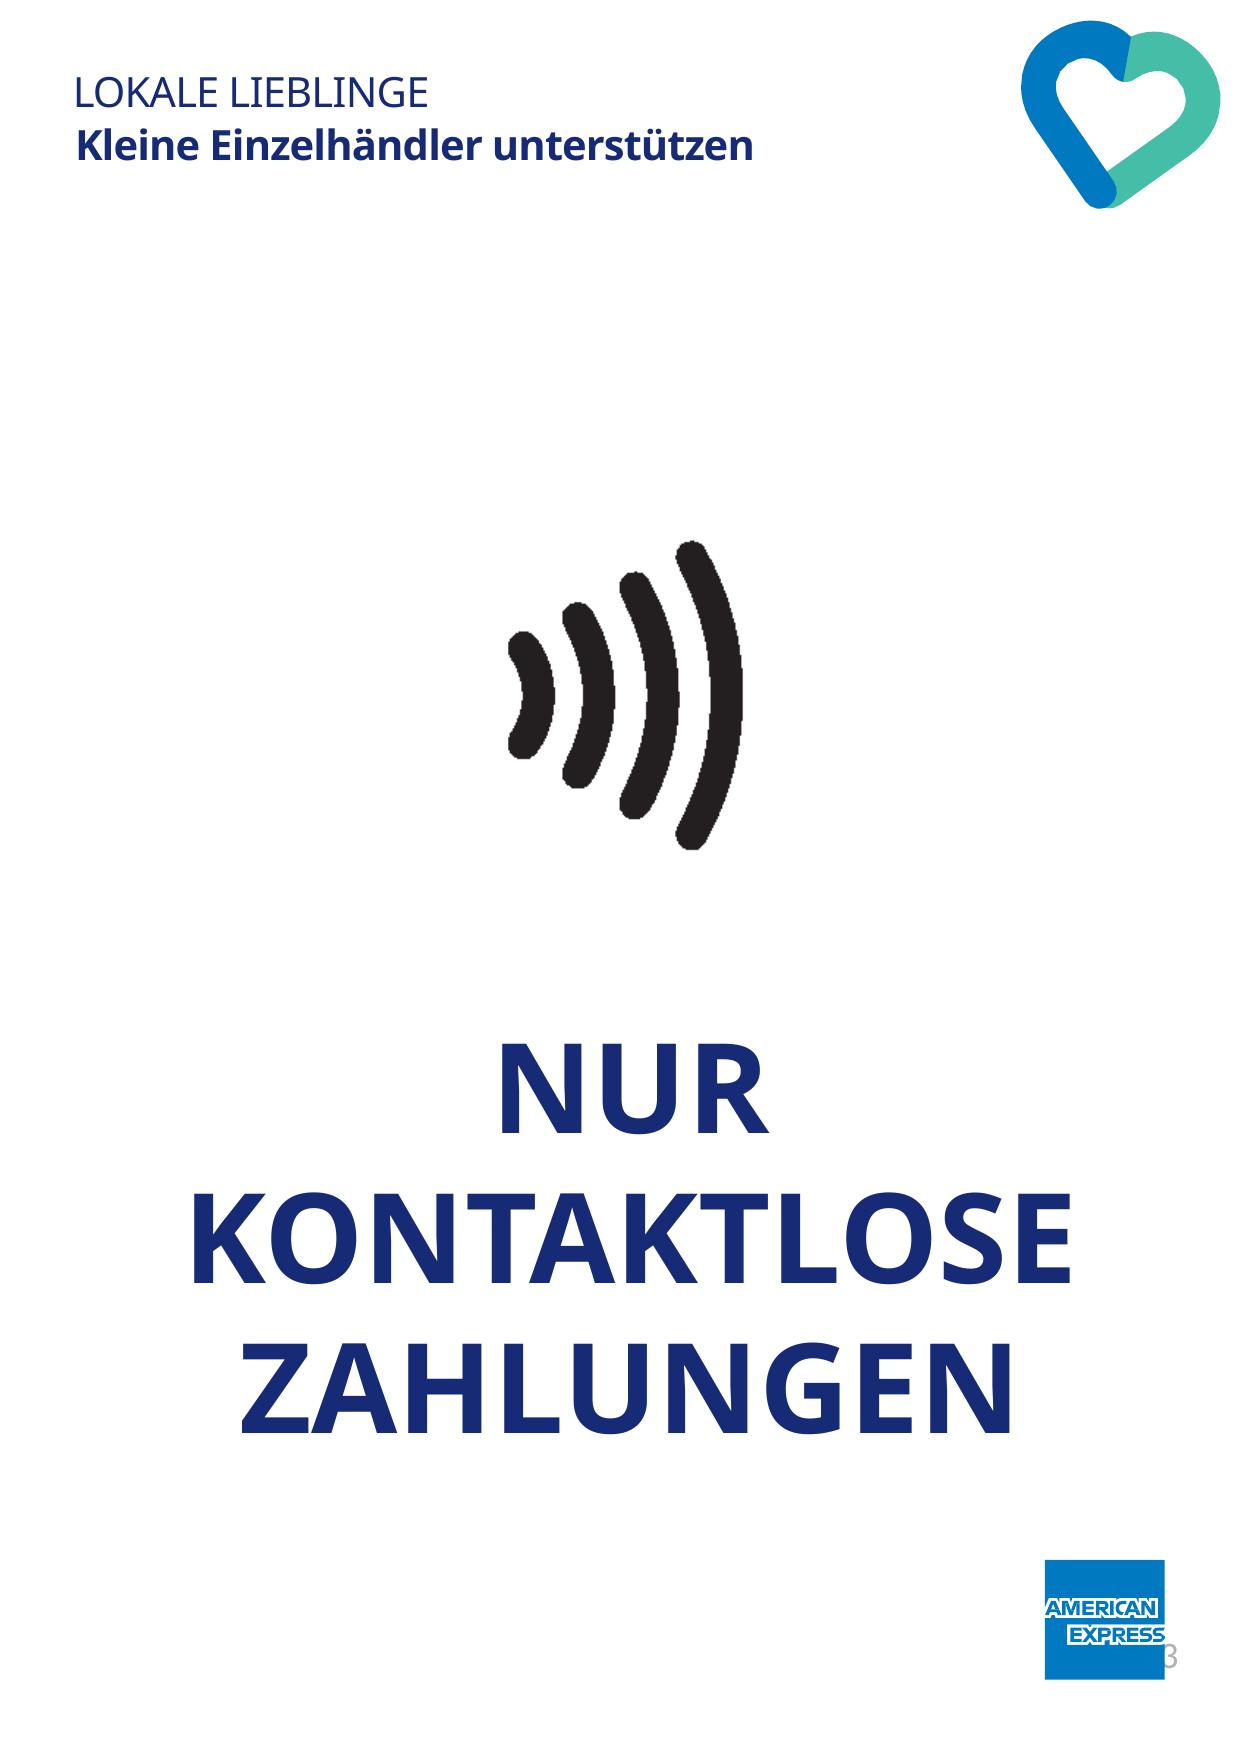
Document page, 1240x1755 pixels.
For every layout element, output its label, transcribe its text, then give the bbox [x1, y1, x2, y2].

text_box [1021, 20, 1132, 209]
text_box LOKALE LIEBLINGE Kleine Einzelhändler unterstützen [72, 64, 970, 169]
text_box [1044, 1559, 1165, 1631]
text_box [1082, 1600, 1094, 1616]
text_box [1115, 1600, 1155, 1616]
picture [333, 504, 906, 893]
text_box [1045, 1600, 1080, 1616]
text_box [1095, 1600, 1114, 1616]
text_box [1106, 31, 1221, 209]
text_box [1070, 1627, 1111, 1631]
slide_number 3 [893, 1631, 1179, 1720]
list NUR KONTAKTLOSE ZAHLUNGEN [127, 980, 1134, 1755]
text_box [1112, 1627, 1165, 1631]
